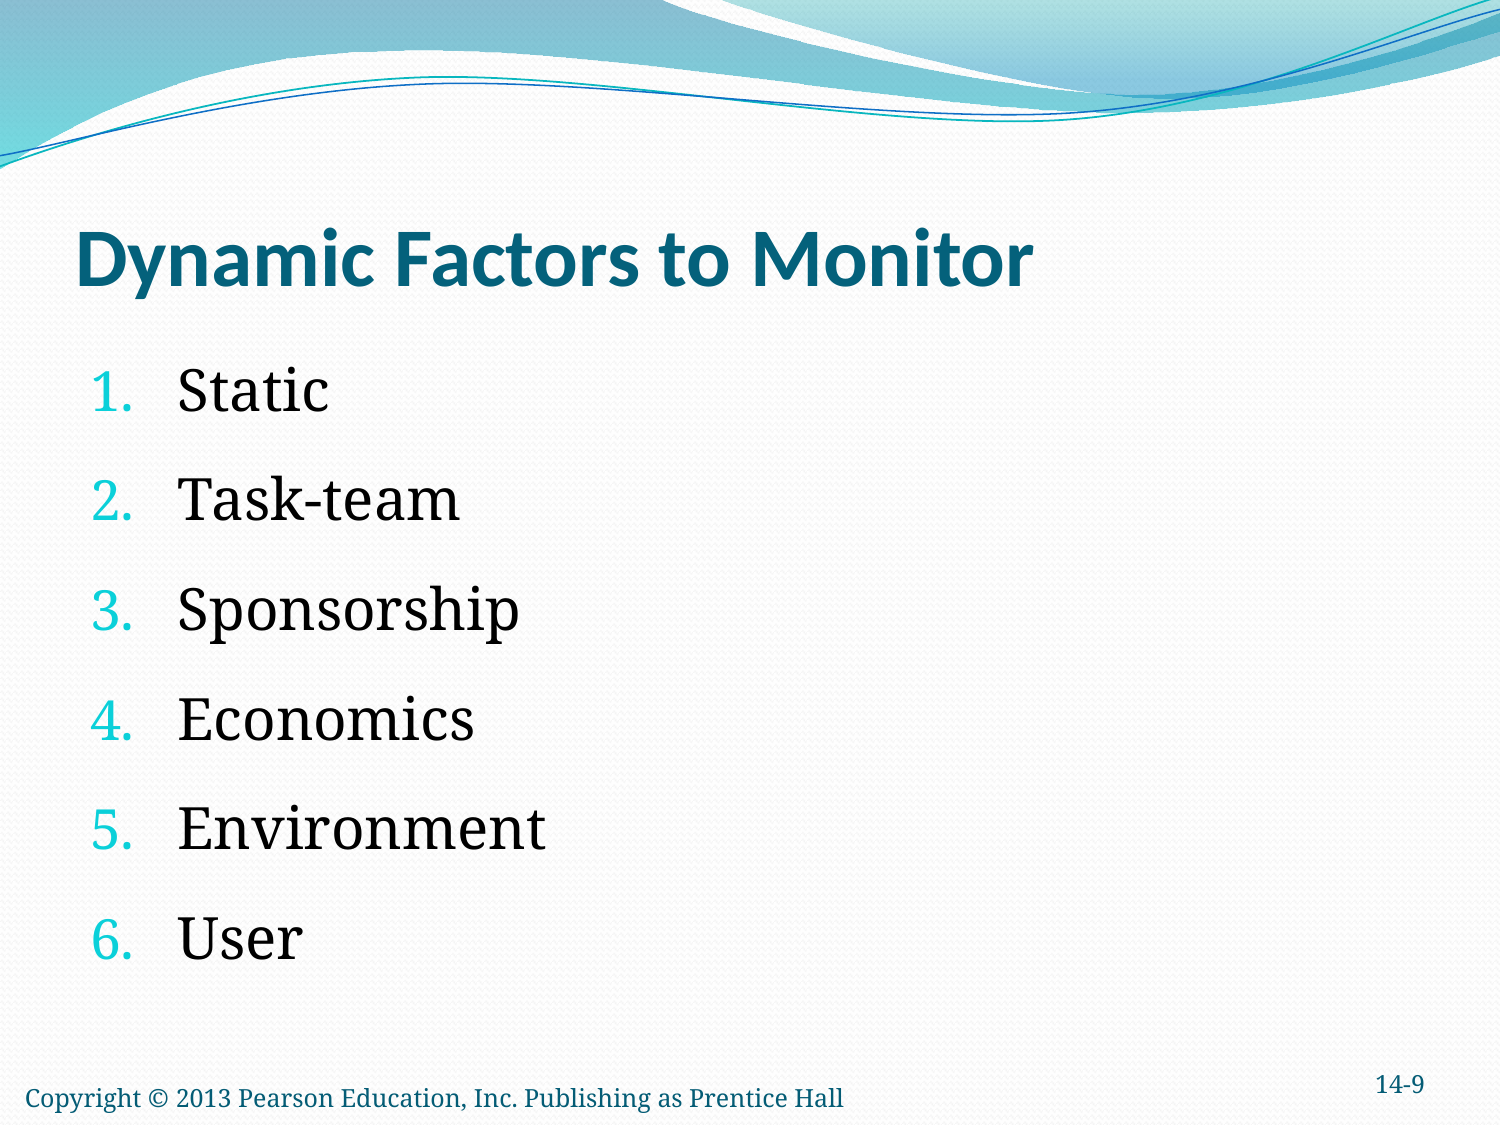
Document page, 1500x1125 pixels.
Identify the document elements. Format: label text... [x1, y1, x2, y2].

slide_number 14-9 [1299, 1042, 1425, 1103]
list Static Task-team Sponsorship Economics Environment User [74, 317, 1426, 1038]
title Dynamic Factors to Monitor [74, 115, 1426, 304]
